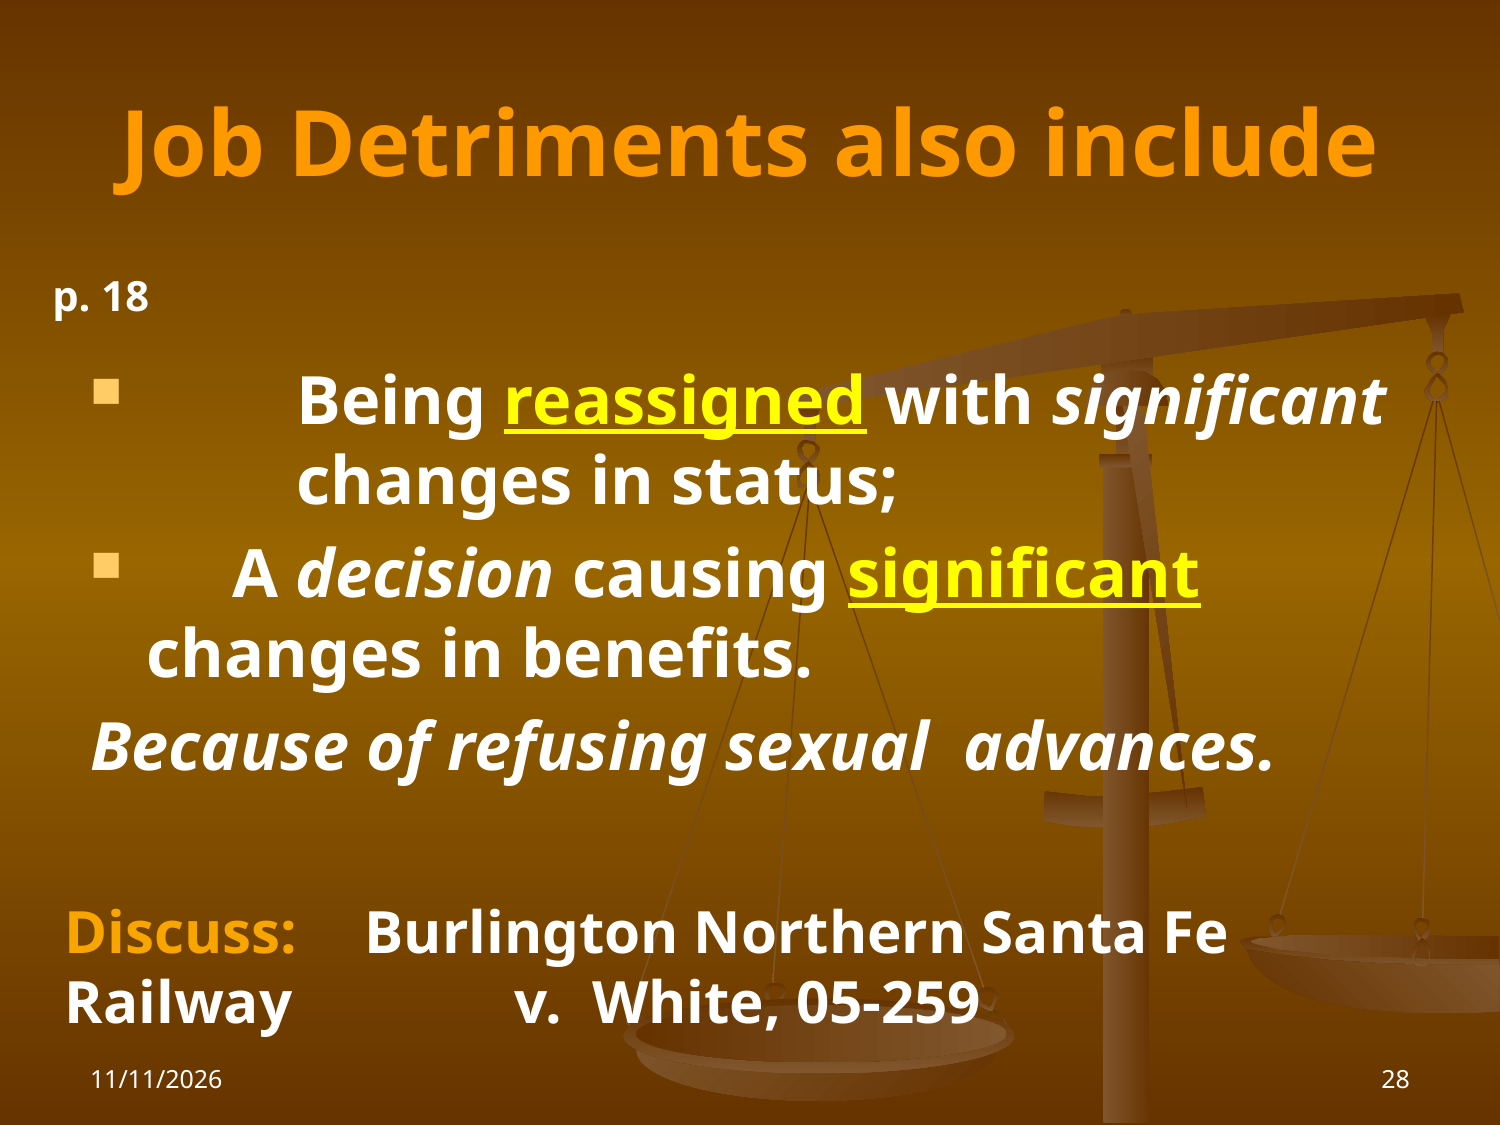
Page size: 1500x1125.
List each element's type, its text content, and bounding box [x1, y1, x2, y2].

text_box p. 18 [37, 262, 188, 328]
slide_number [74, 1043, 426, 1106]
slide_number 28 [1074, 1043, 1426, 1106]
list Being reassigned with significant changes in status; A decision causing significant changes in benefits. Because of refusing sexual advances. [74, 349, 1426, 813]
text_box Discuss: Burlington Northern Santa Fe Railway v. White, 05-259 [50, 887, 1450, 1043]
title Job Detriments also include [74, 45, 1426, 234]
